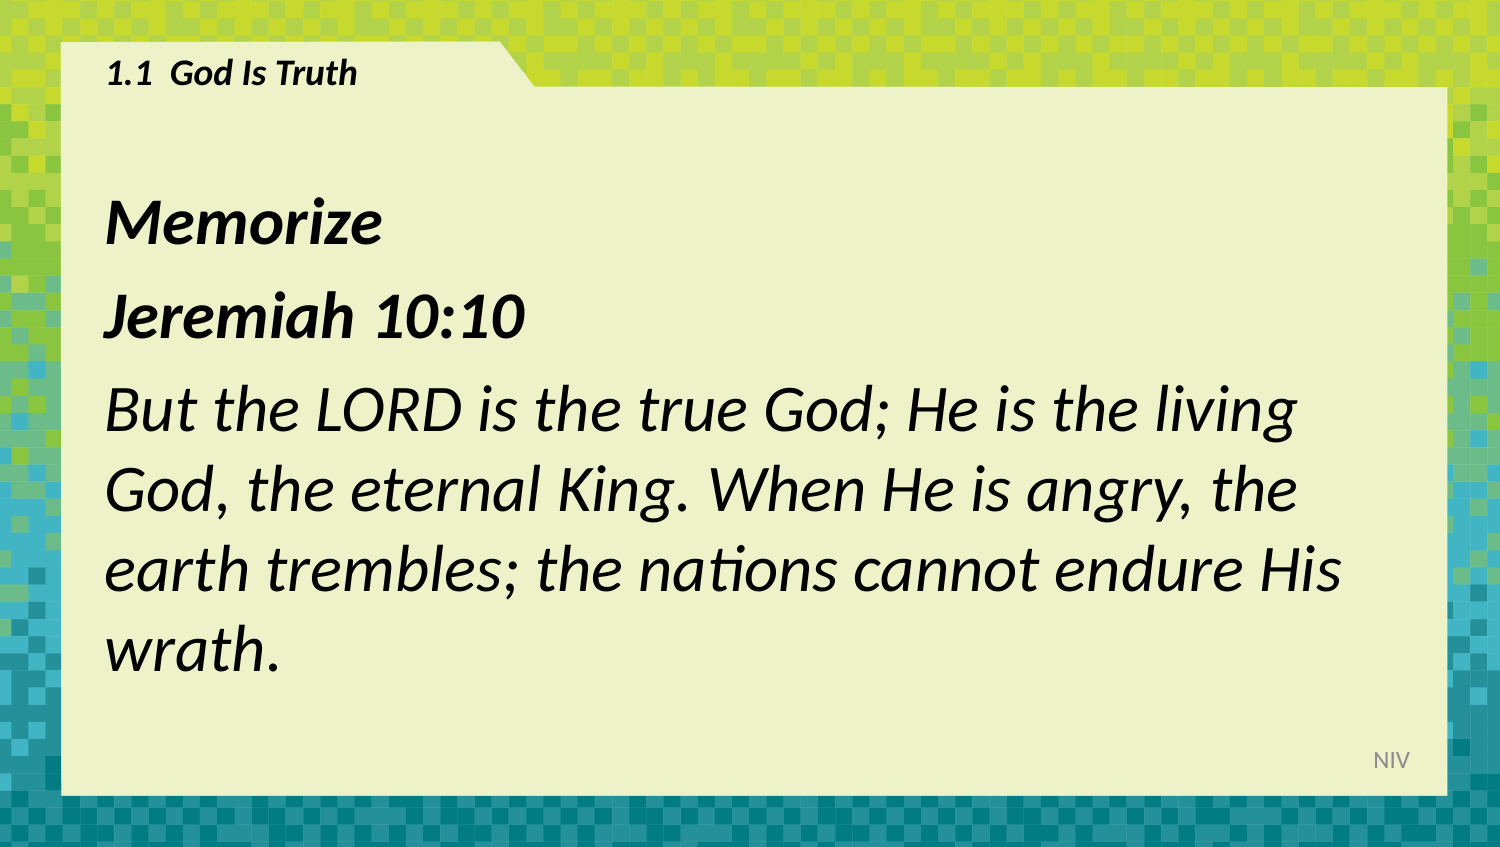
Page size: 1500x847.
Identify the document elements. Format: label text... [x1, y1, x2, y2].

footer NIV [950, 736, 1425, 782]
picture [0, 0, 1500, 847]
list Memorize Jeremiah 10:10 But the LORD is the true God; He is the living God, the eternal King. When He is angry, the earth trembles; the nations cannot endure His wrath. [89, 141, 1403, 722]
title 1.1 God Is Truth [89, 33, 1420, 108]
